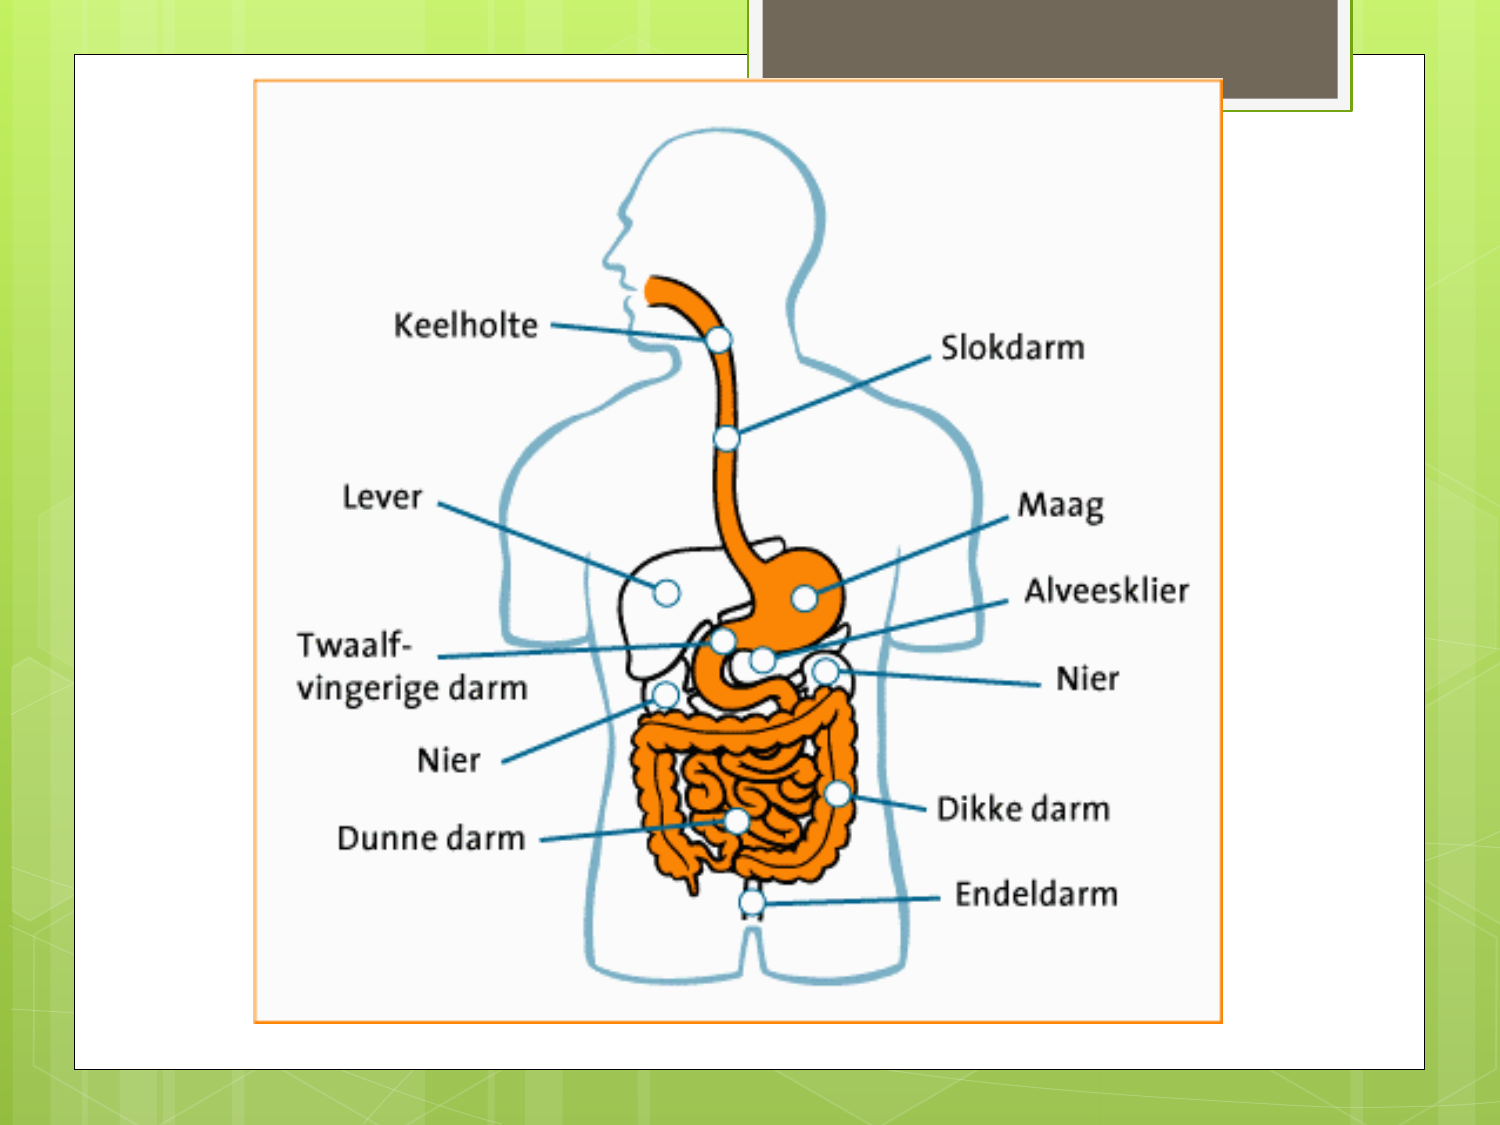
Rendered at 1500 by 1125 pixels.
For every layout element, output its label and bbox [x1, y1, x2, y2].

picture [253, 78, 1223, 1024]
